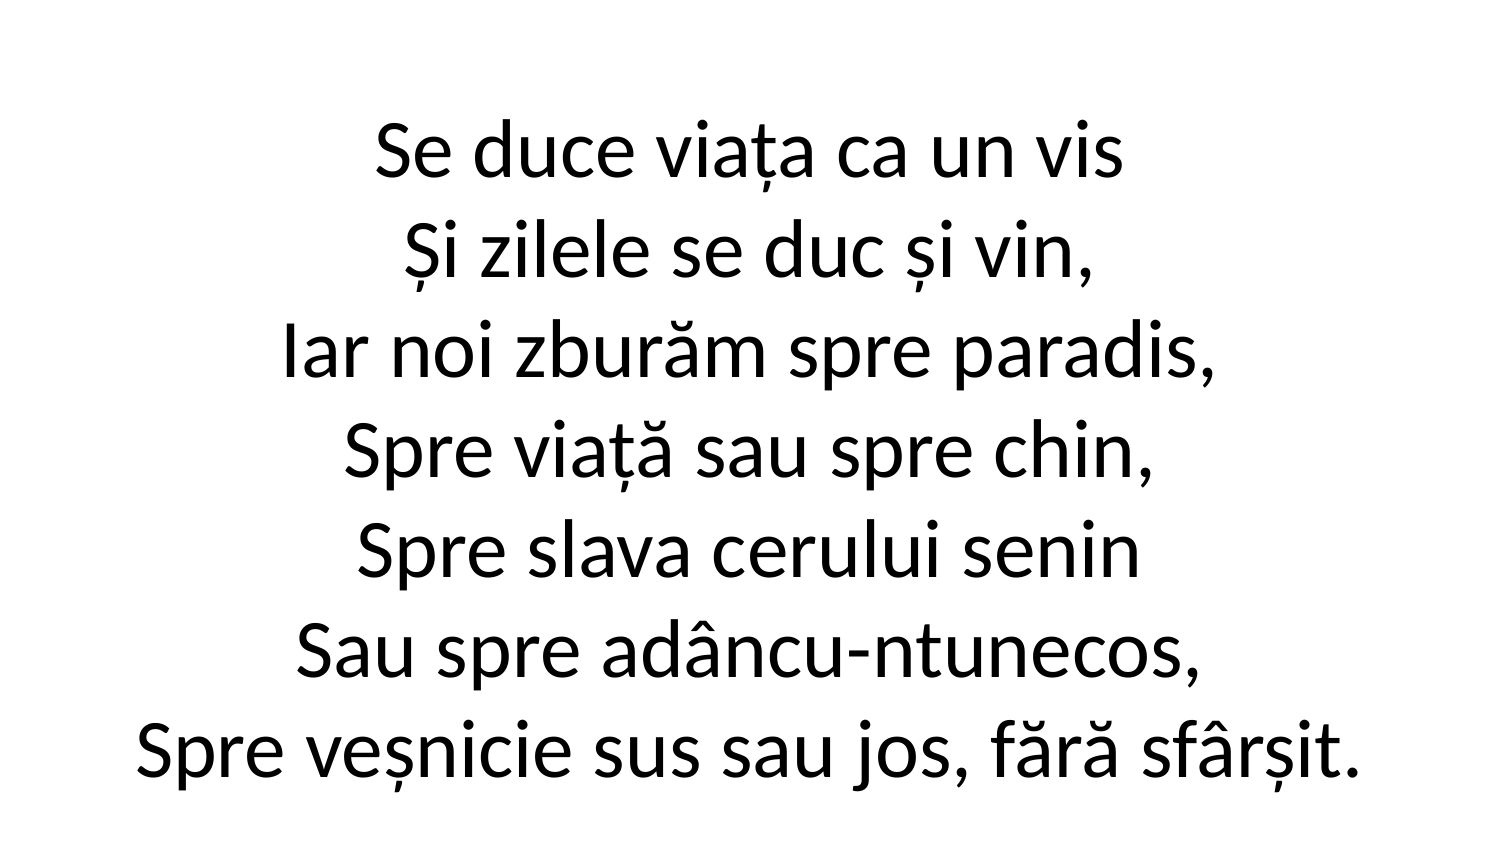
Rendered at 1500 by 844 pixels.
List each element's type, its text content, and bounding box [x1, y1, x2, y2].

text_box Se duce viața ca un vis Și zilele se duc și vin, Iar noi zburăm spre paradis, Spre viață sau spre chin, Spre slava cerului senin Sau spre adâncu-ntunecos, Spre veșnicie sus sau jos, fără sfârșit. [120, 42, 1380, 802]
